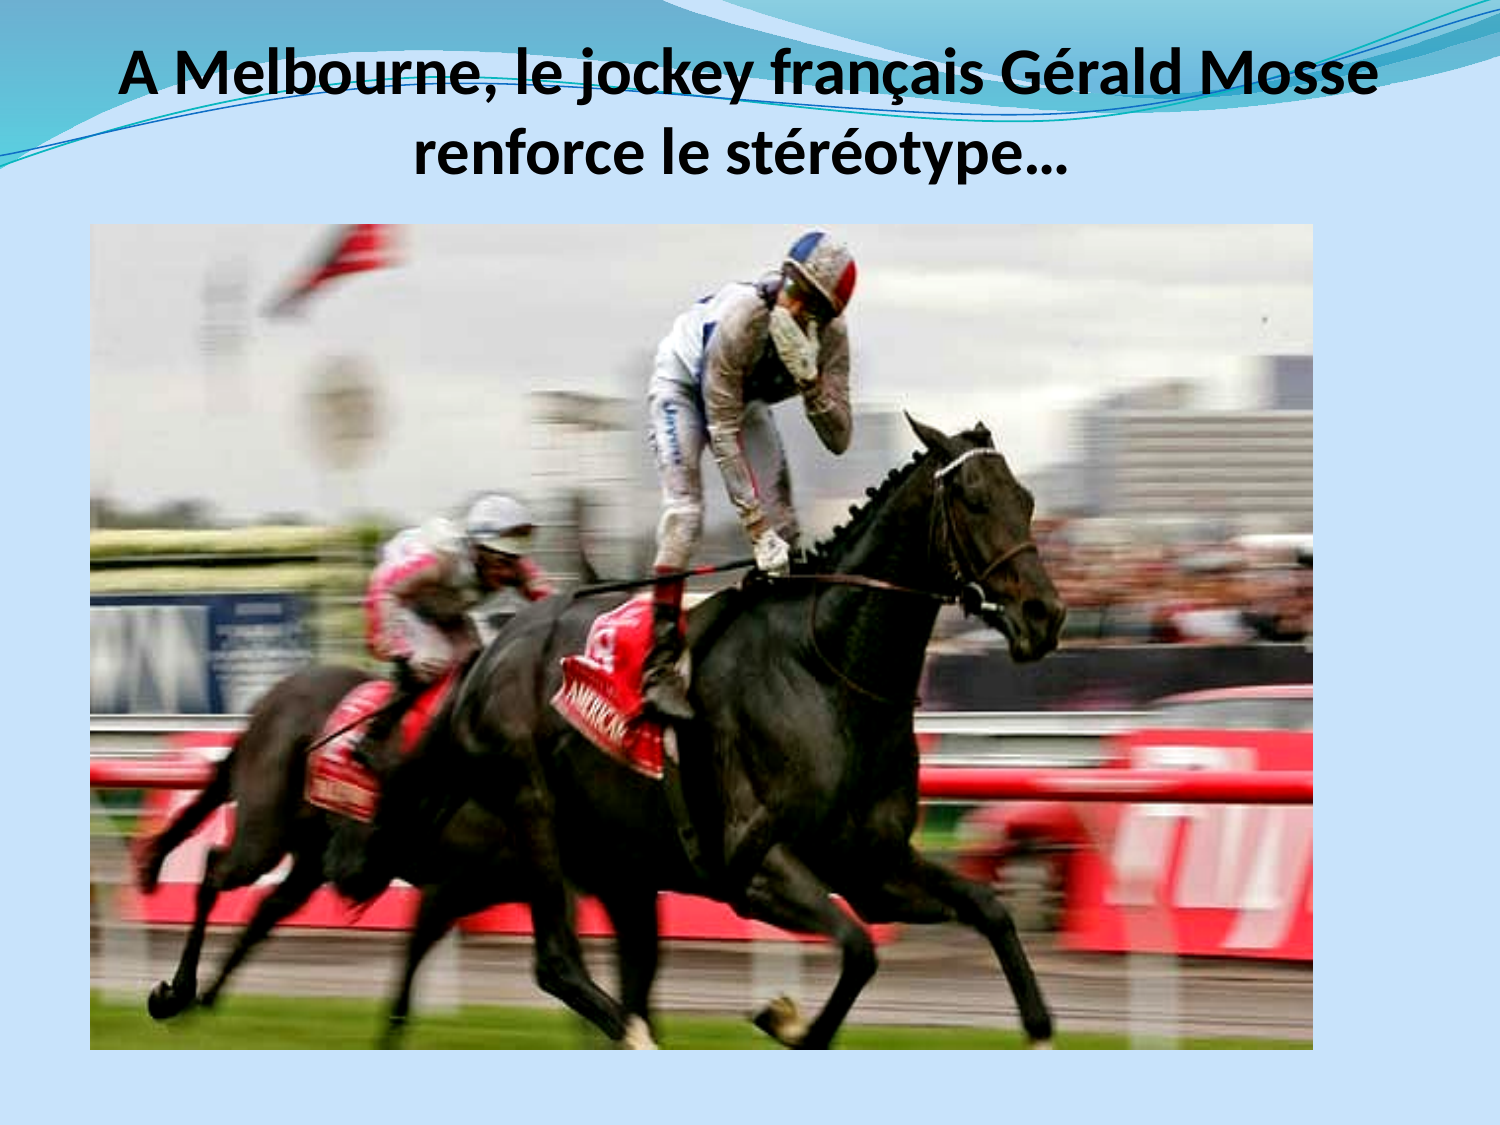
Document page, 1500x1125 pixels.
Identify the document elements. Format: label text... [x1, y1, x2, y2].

title A Melbourne, le jockey français Gérald Mosse renforce le stéréotype… [74, 37, 1426, 188]
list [89, 224, 1313, 1051]
